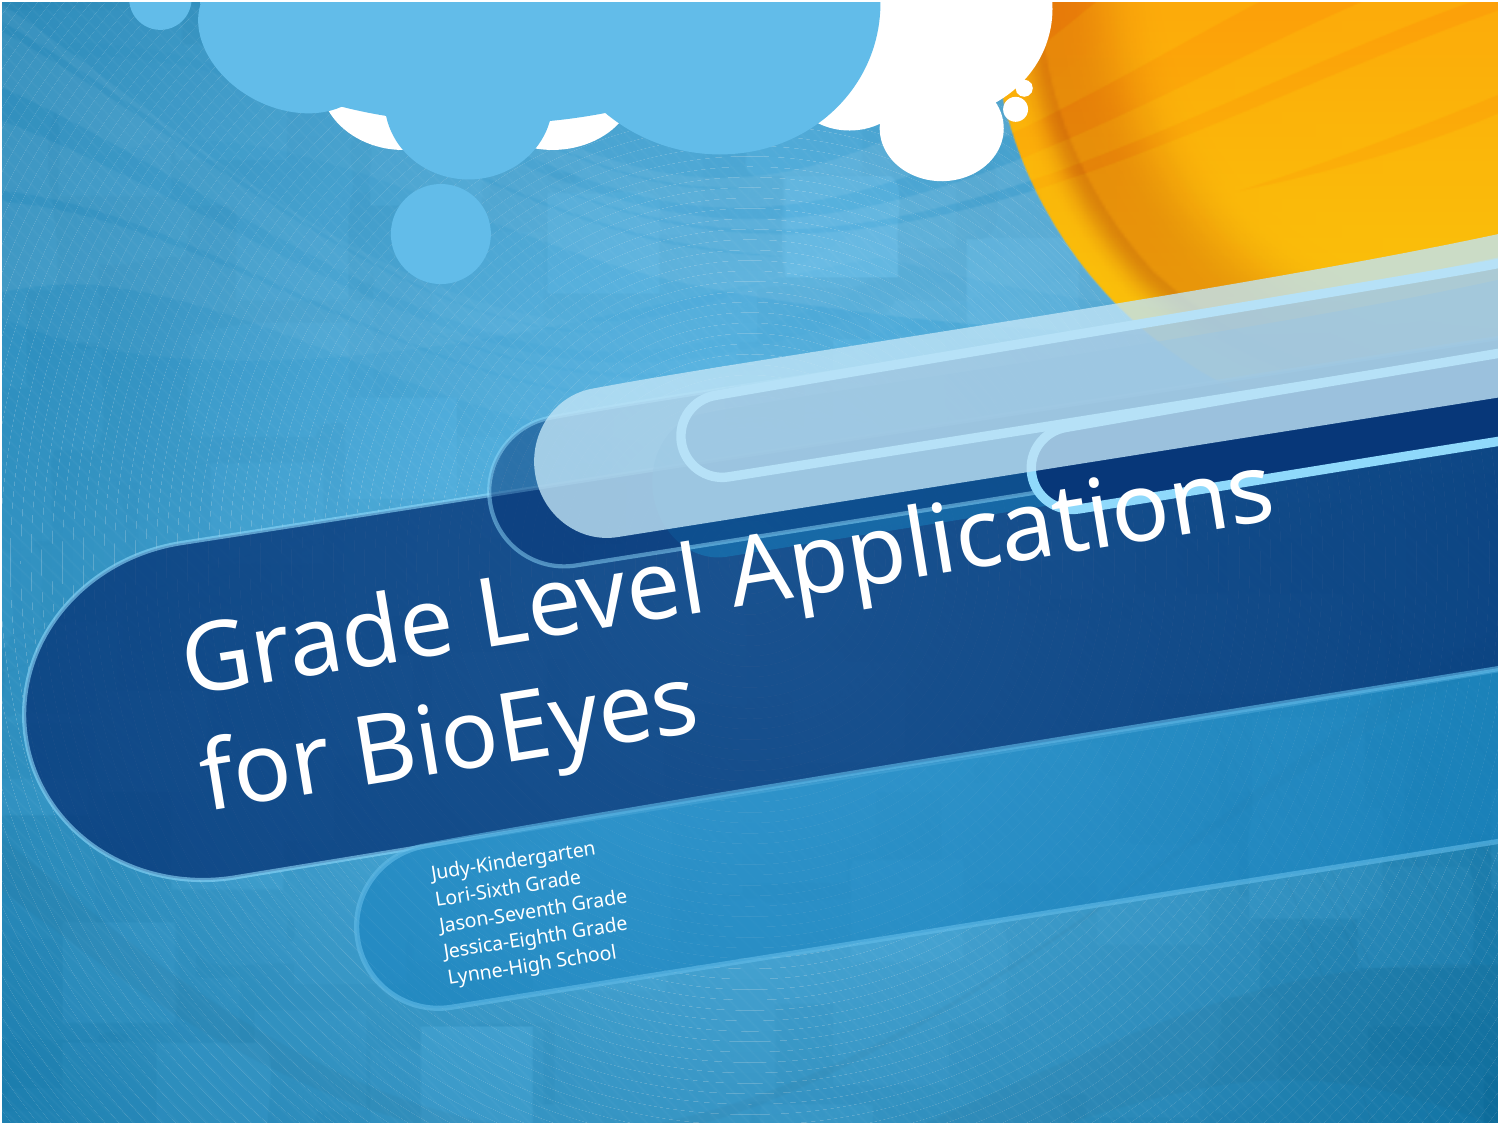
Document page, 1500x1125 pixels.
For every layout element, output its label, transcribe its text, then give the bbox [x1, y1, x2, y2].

picture [360, 673, 1498, 1005]
picture [2, 2, 1498, 1123]
title Grade Level Applications for BioEyes [154, 387, 1420, 849]
subtitle Judy-Kindergarten Lori-Sixth Grade Jason-Seventh Grade Jessica-Eighth Grade Lynne-High School [413, 690, 1474, 1003]
